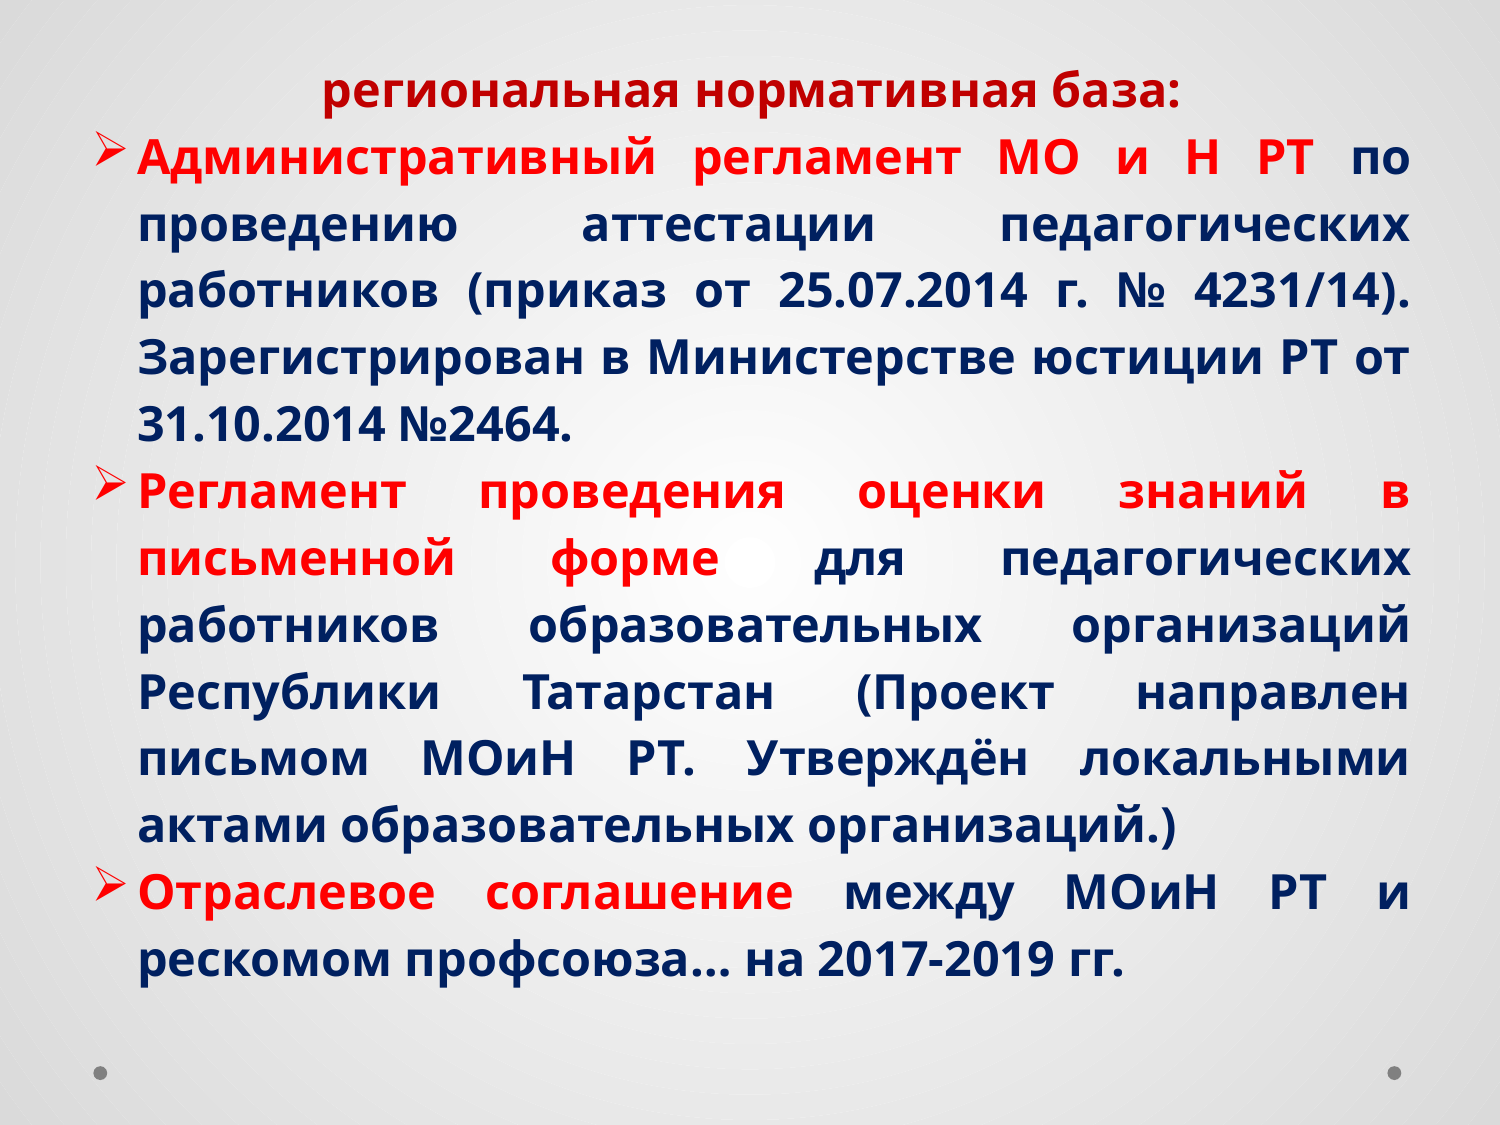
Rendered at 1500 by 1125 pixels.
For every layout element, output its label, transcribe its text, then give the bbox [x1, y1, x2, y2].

list региональная нормативная база: Административный регламент МО и Н РТ по проведению аттестации педагогических работников (приказ от 25.07.2014 г. № 4231/14). Зарегистрирован в Министерстве юстиции РТ от 31.10.2014 №2464. Регламент проведения оценки знаний в письменной форме для педагогических работников образовательных организаций Республики Татарстан (Проект направлен письмом МОиН РТ. Утверждён локальными актами образовательных организаций.) Отраслевое соглашение между МОиН РТ и рескомом профсоюза… на 2017-2019 гг. [76, 42, 1427, 1000]
